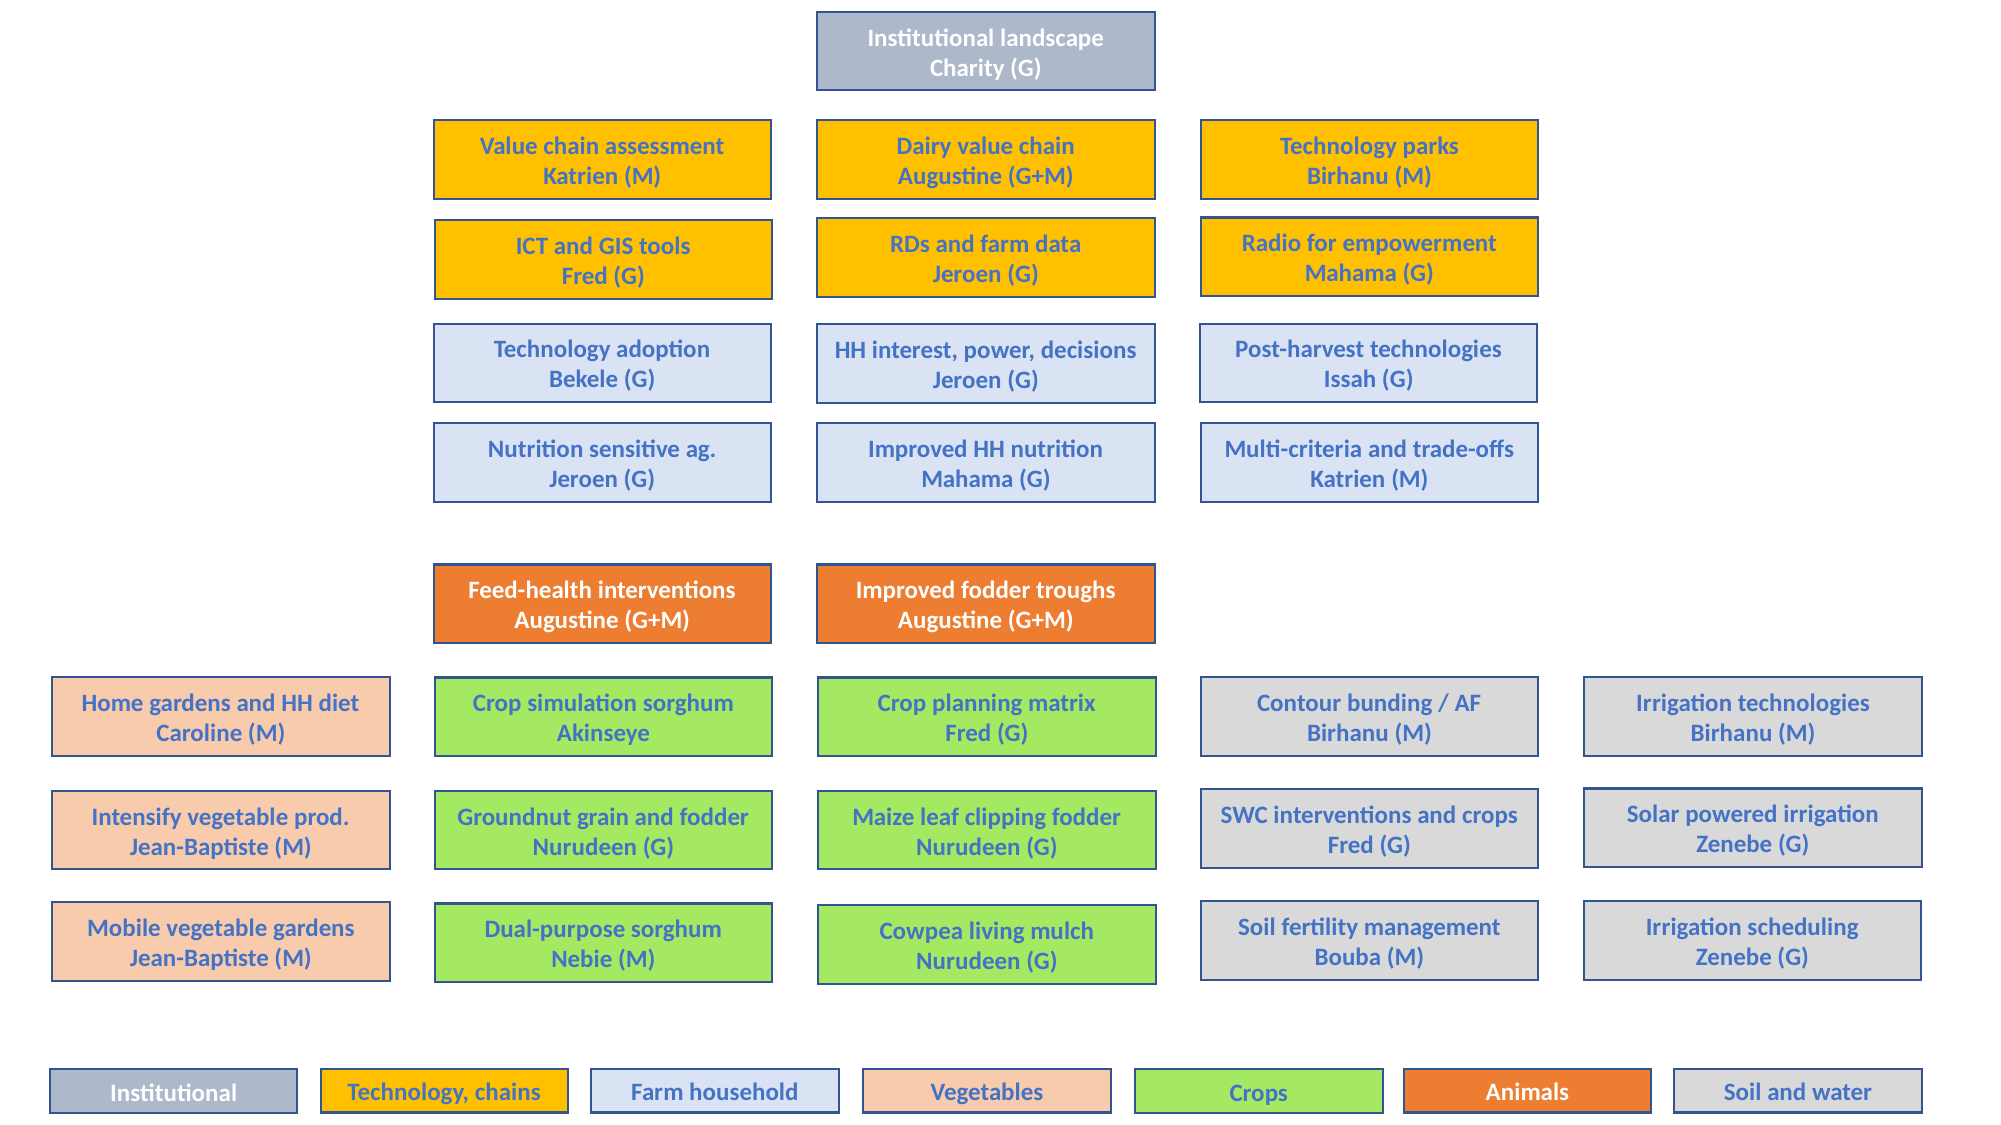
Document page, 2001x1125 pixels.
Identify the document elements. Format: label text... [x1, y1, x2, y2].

text_box Dual-purpose sorghum Nebie (M) [434, 902, 773, 983]
text_box RDs and farm data Jeroen (G) [816, 217, 1156, 298]
text_box Soil and water [1673, 1068, 1923, 1114]
text_box Mobile vegetable gardens Jean-Baptiste (M) [51, 901, 391, 982]
text_box Farm household [590, 1068, 840, 1114]
text_box Maize leaf clipping fodder Nurudeen (G) [817, 790, 1157, 870]
text_box Nutrition sensitive ag. Jeroen (G) [433, 422, 772, 503]
text_box Intensify vegetable prod. Jean-Baptiste (M) [51, 790, 391, 870]
text_box Radio for empowerment Mahama (G) [1200, 216, 1539, 297]
text_box SWC interventions and crops Fred (G) [1200, 788, 1539, 869]
text_box Improved fodder troughs Augustine (G+M) [816, 563, 1156, 644]
text_box Home gardens and HH diet Caroline (M) [51, 676, 391, 757]
text_box ICT and GIS tools Fred (G) [434, 219, 773, 300]
text_box Cowpea living mulch Nurudeen (G) [817, 904, 1157, 985]
text_box Contour bunding / AF Birhanu (M) [1200, 676, 1539, 757]
text_box Institutional landscape Charity (G) [816, 11, 1156, 91]
text_box Groundnut grain and fodder Nurudeen (G) [434, 790, 773, 870]
text_box Feed-health interventions Augustine (G+M) [433, 563, 772, 644]
text_box Technology, chains [320, 1068, 569, 1114]
text_box Institutional [49, 1068, 298, 1114]
text_box Irrigation technologies Birhanu (M) [1583, 676, 1923, 757]
text_box Animals [1403, 1068, 1652, 1114]
text_box Dairy value chain Augustine (G+M) [816, 119, 1156, 200]
text_box Soil fertility management Bouba (M) [1200, 900, 1539, 981]
text_box Post-harvest technologies Issah (G) [1199, 323, 1538, 403]
text_box Value chain assessment Katrien (M) [433, 119, 772, 200]
text_box Vegetables [862, 1068, 1112, 1114]
text_box Crop planning matrix Fred (G) [817, 676, 1157, 757]
text_box Crops [1134, 1068, 1384, 1114]
text_box Improved HH nutrition Mahama (G) [816, 422, 1156, 503]
text_box HH interest, power, decisions Jeroen (G) [816, 323, 1156, 404]
text_box Solar powered irrigation Zenebe (G) [1583, 787, 1923, 868]
text_box Technology adoption Bekele (G) [433, 323, 772, 403]
text_box Multi-criteria and trade-offs Katrien (M) [1200, 422, 1539, 503]
text_box Technology parks Birhanu (M) [1200, 119, 1539, 200]
text_box Crop simulation sorghum Akinseye [434, 676, 773, 757]
text_box Irrigation scheduling Zenebe (G) [1583, 900, 1922, 981]
